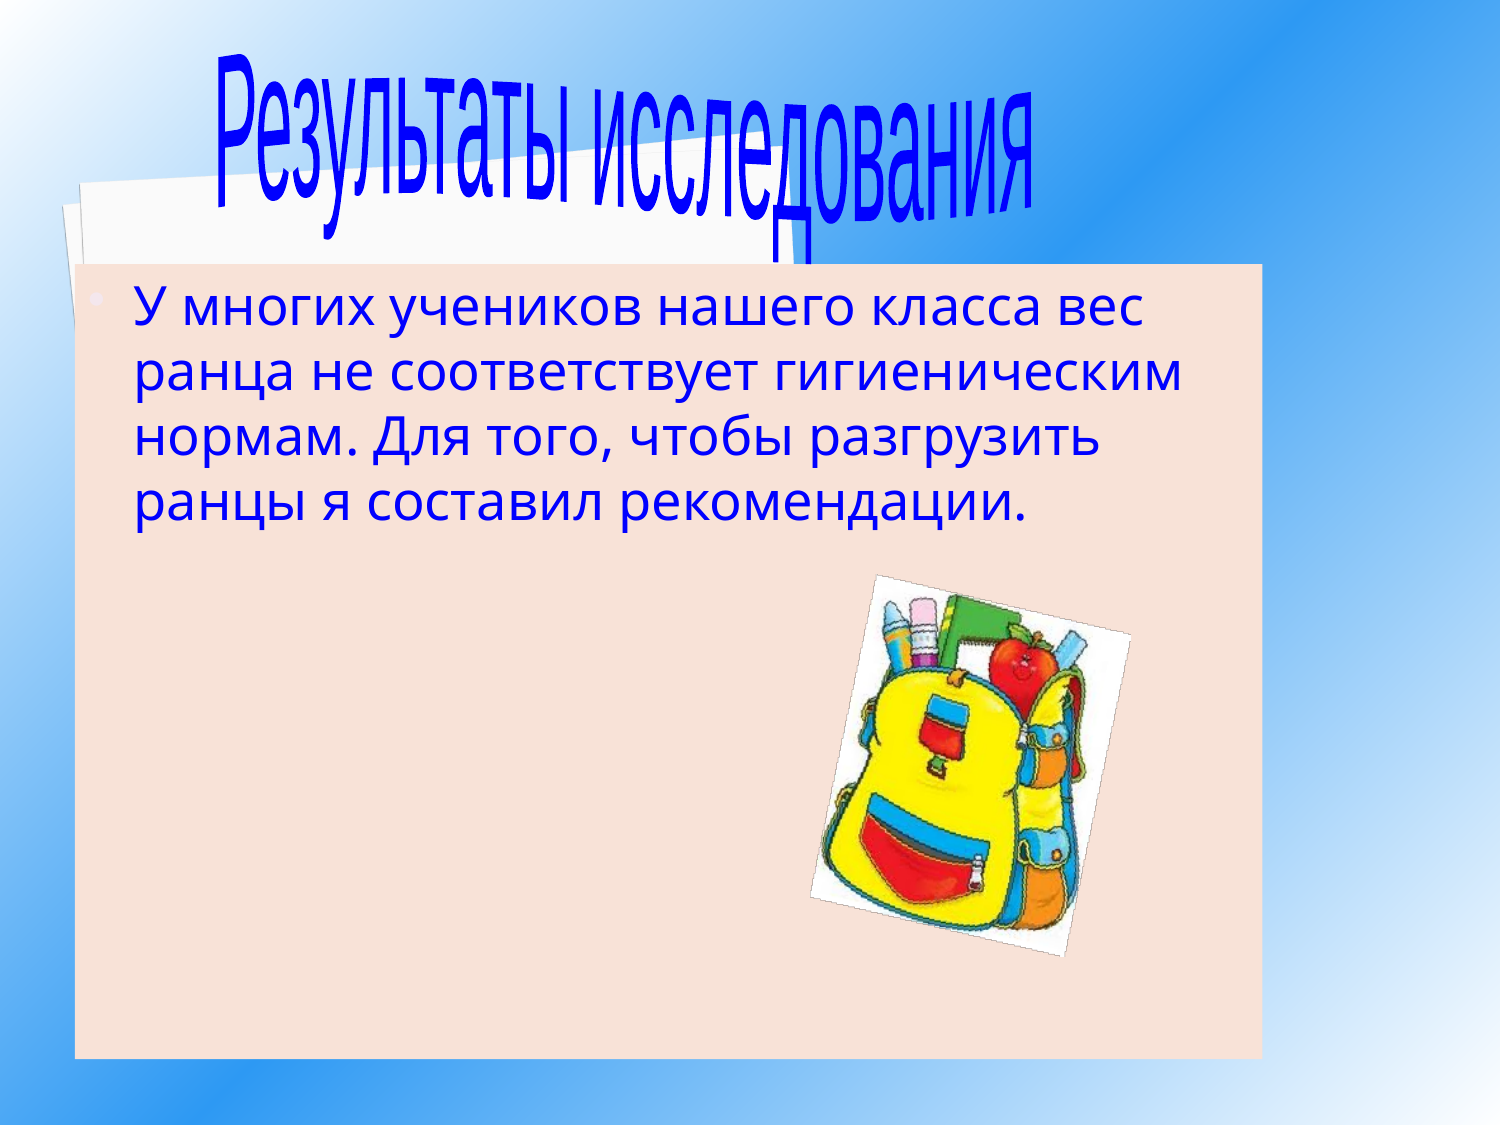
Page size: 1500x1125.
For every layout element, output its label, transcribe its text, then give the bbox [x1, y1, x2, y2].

text_box У многих учеников нашего класса вес ранца не соответствует гигиеническим нормам. Для того, чтобы разгрузить ранцы я составил рекомендации. [74, 264, 1263, 1060]
picture [808, 573, 1132, 958]
